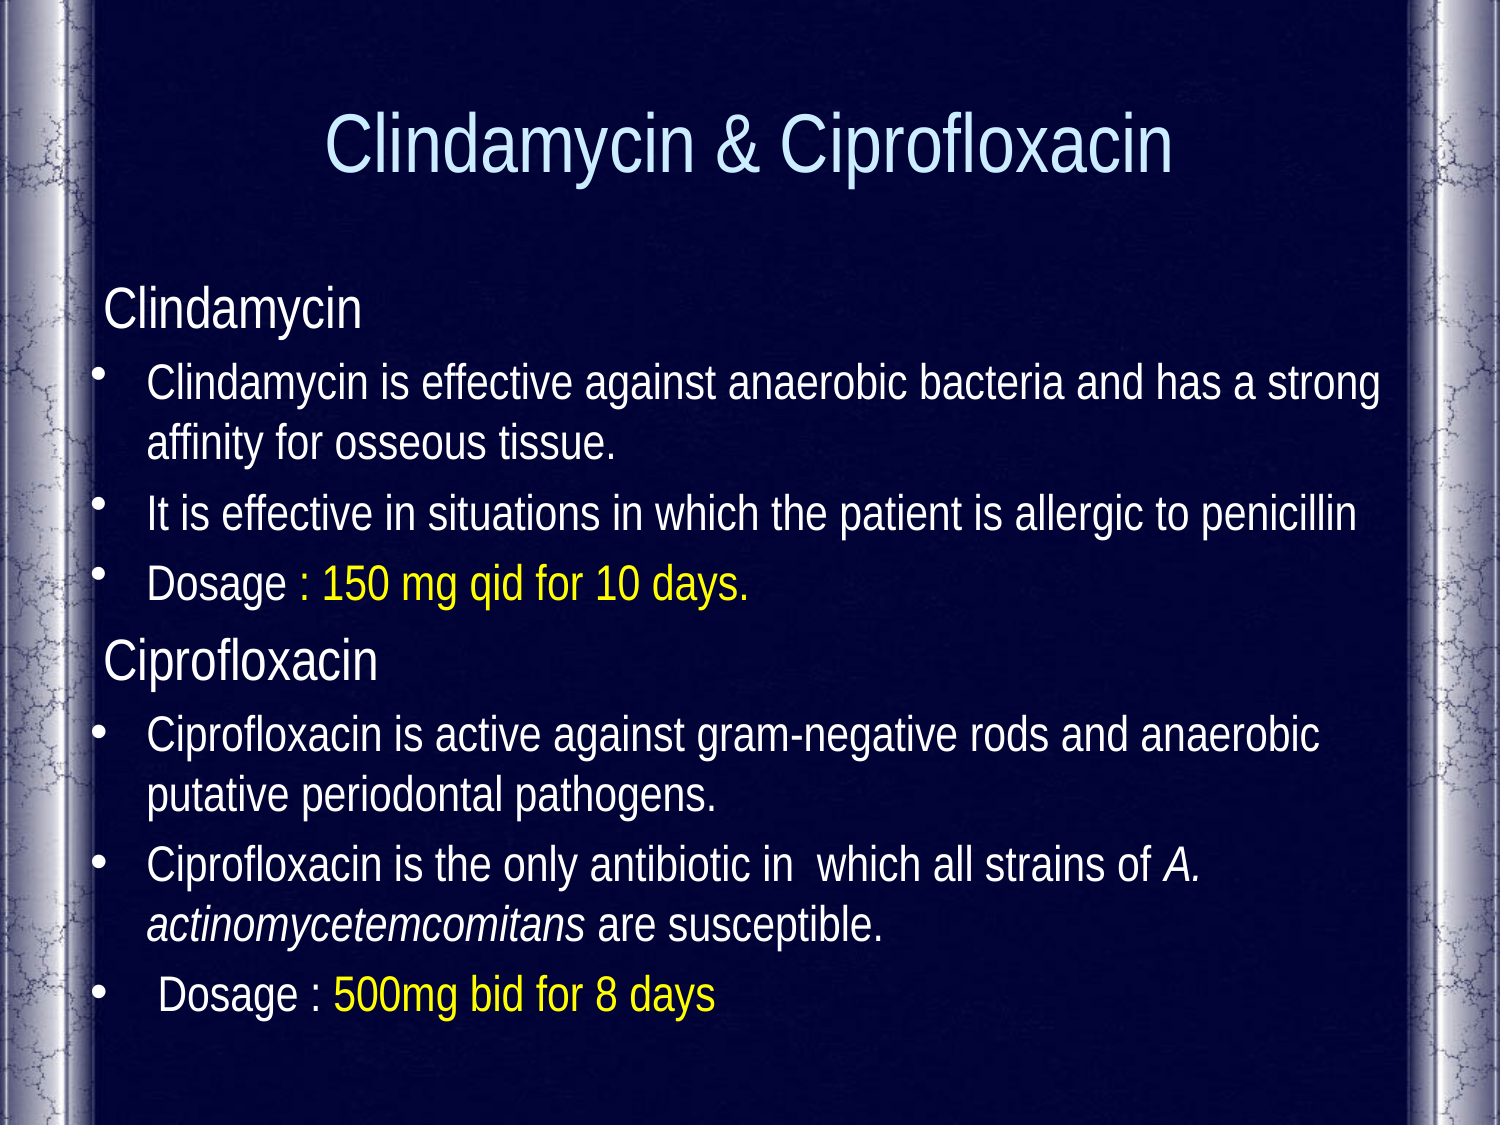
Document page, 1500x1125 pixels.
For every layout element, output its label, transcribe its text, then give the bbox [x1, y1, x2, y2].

title Clindamycin & Ciprofloxacin [74, 44, 1426, 233]
picture [0, 0, 1500, 1125]
list Clindamycin Clindamycin is effective against anaerobic bacteria and has a strong affinity for osseous tissue. It is effective in situations in which the patient is allergic to penicillin Dosage : 150 mg qid for 10 days. Ciprofloxacin Ciprofloxacin is active against gram-negative rods and anaerobic putative periodontal pathogens. Ciprofloxacin is the only antibiotic in which all strains of A. actinomycetemcomitans are susceptible. Dosage : 500mg bid for 8 days [74, 262, 1426, 1006]
